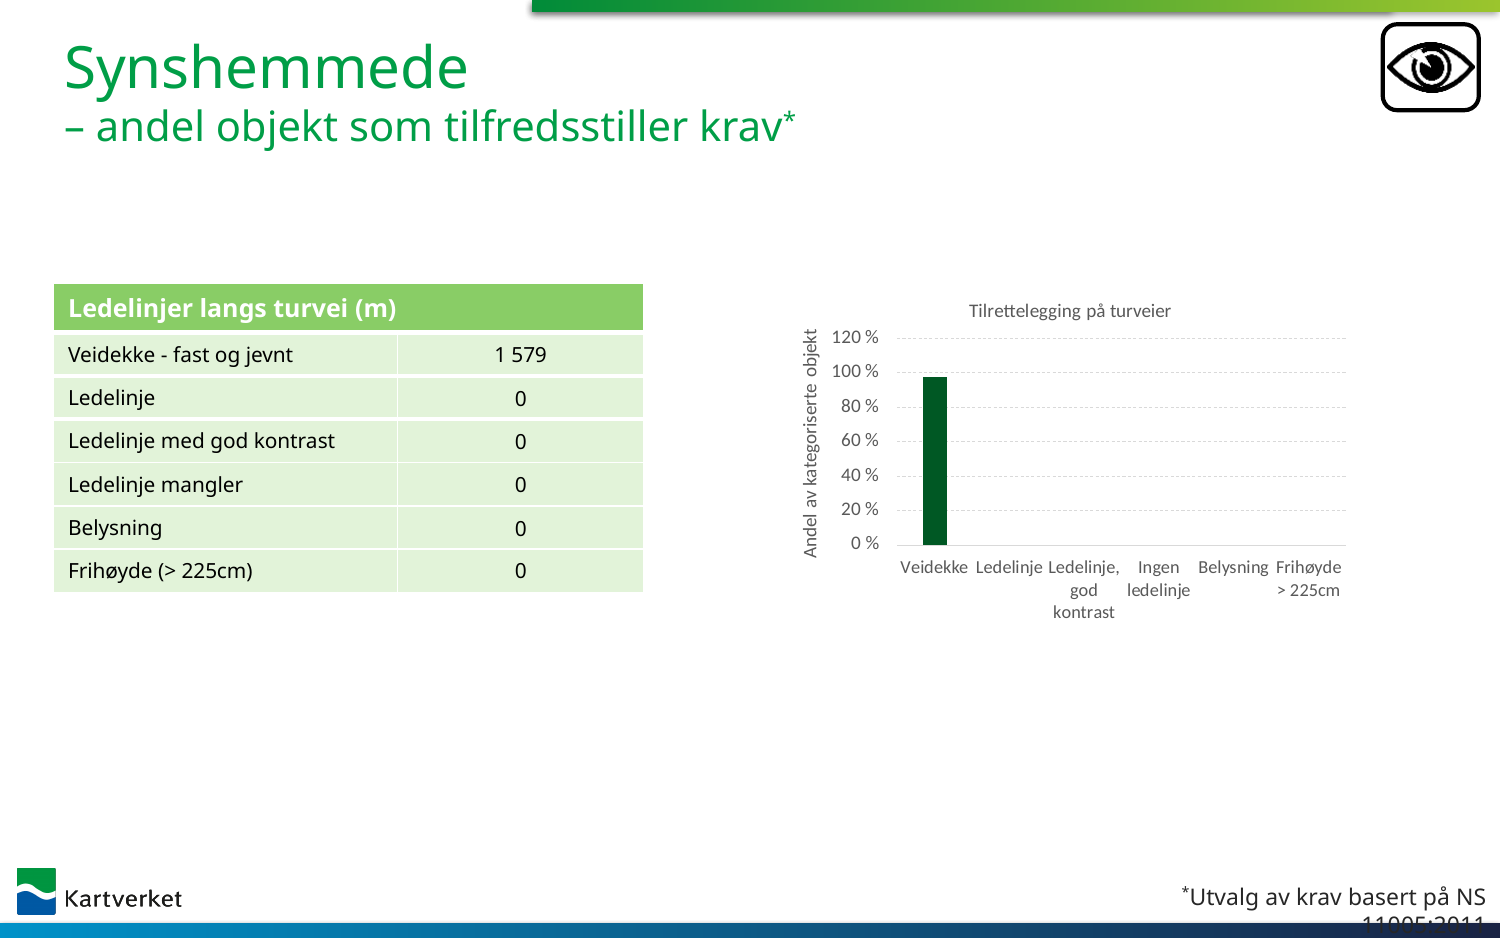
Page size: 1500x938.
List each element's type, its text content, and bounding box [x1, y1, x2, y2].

table_cell 0 [398, 421, 643, 462]
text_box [1382, 24, 1480, 111]
table_header Ledelinjer langs turvei (m) [54, 284, 643, 330]
table_cell 0 [398, 507, 643, 548]
text_box Synshemmede – andel objekt som tilfredsstiller krav* [49, 24, 1431, 158]
table_cell 1 579 [398, 335, 643, 374]
table_cell Veidekke - fast og jevnt [54, 335, 397, 374]
table_cell Ledelinje mangler [54, 463, 397, 505]
table_cell 0 [398, 463, 643, 505]
table_cell 0 [398, 550, 643, 592]
table_cell Ledelinje med god kontrast [54, 421, 397, 462]
table_cell Belysning [54, 507, 397, 548]
table_cell Ledelinje [54, 378, 397, 417]
table_cell 0 [398, 378, 643, 417]
table_cell Frihøyde (> 225cm) [54, 550, 397, 592]
text_box *Utvalg av krav basert på NS 11005:2011 [1068, 873, 1500, 938]
picture [791, 291, 1349, 630]
